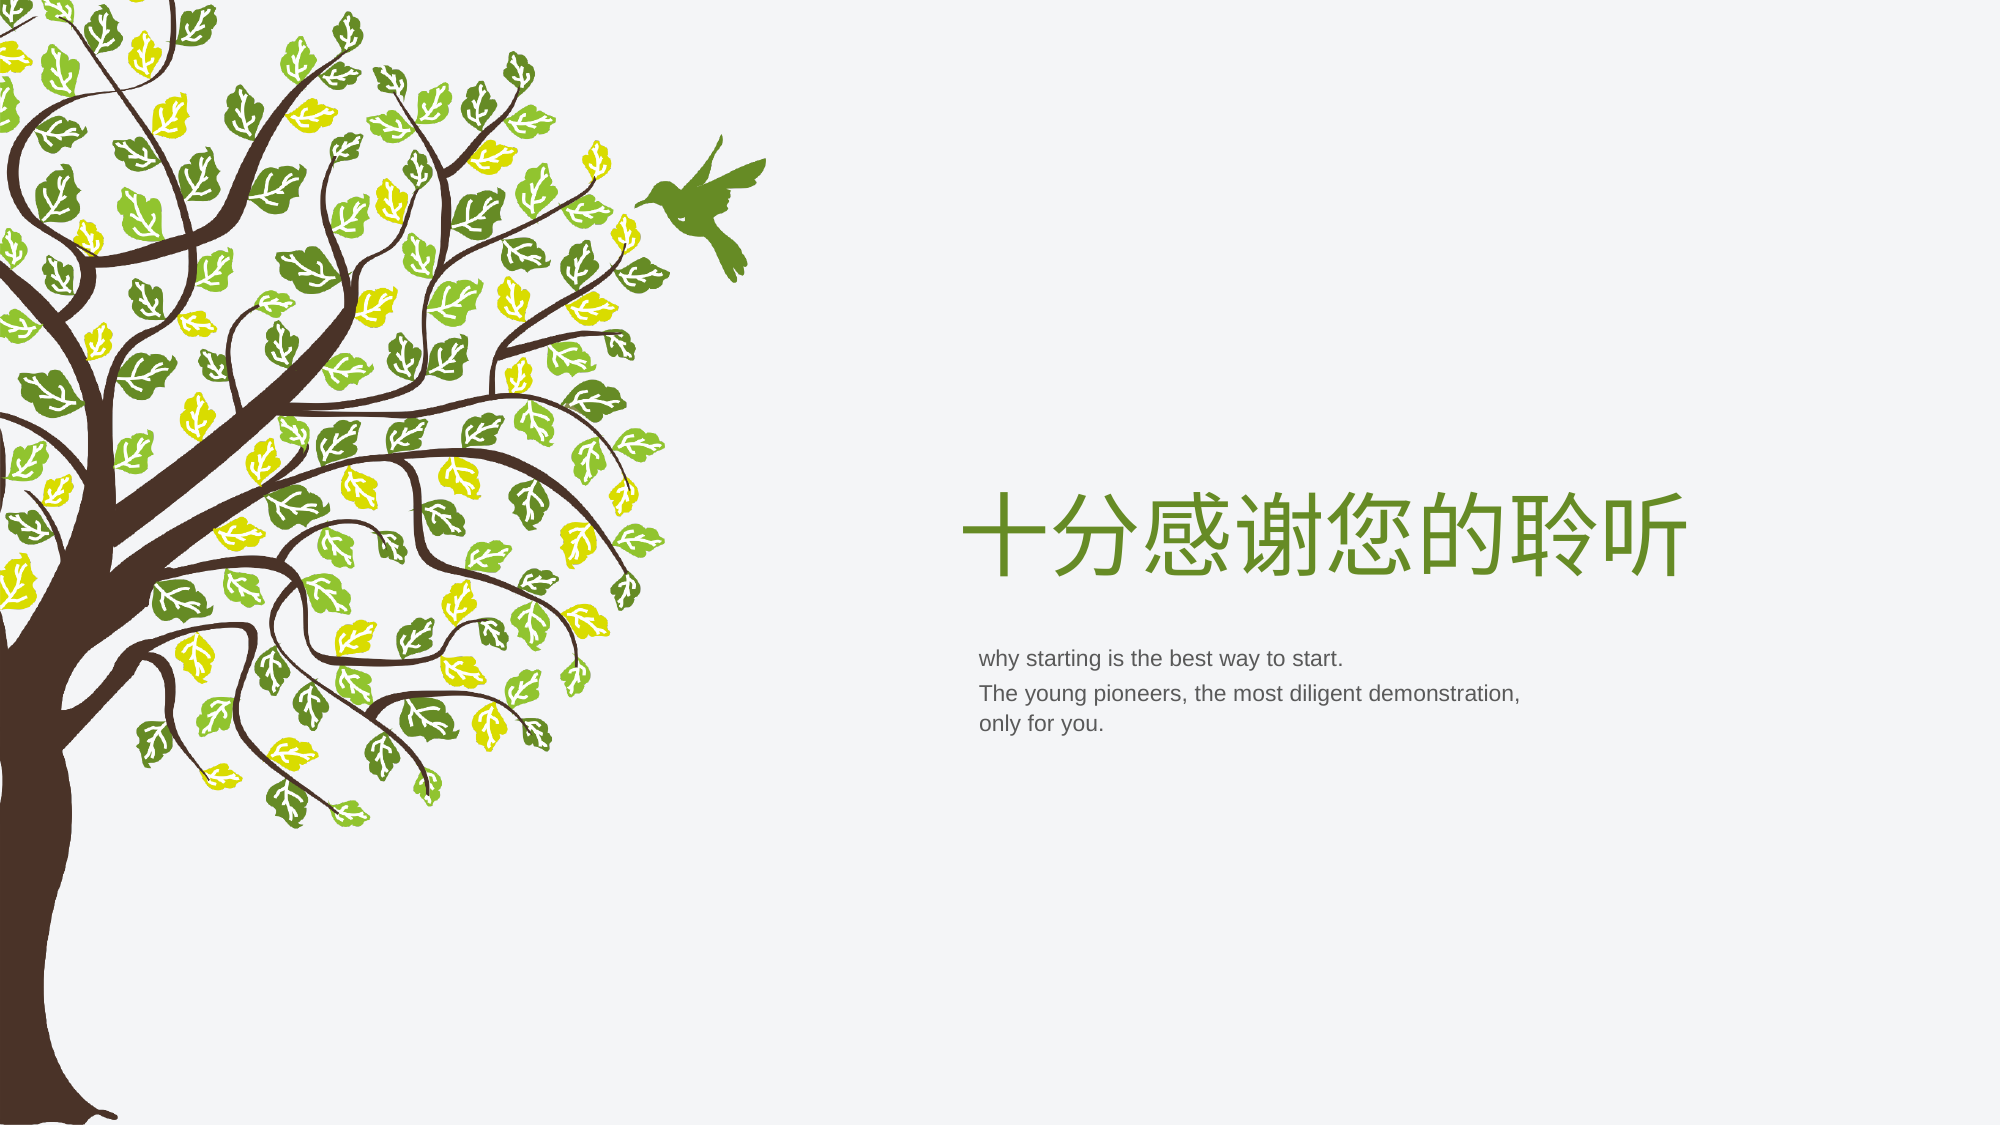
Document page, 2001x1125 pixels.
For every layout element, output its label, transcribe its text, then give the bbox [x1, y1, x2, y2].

picture [0, 0, 766, 1125]
text_box 十分感谢您的聆听 [943, 470, 1708, 596]
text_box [963, 636, 1687, 744]
